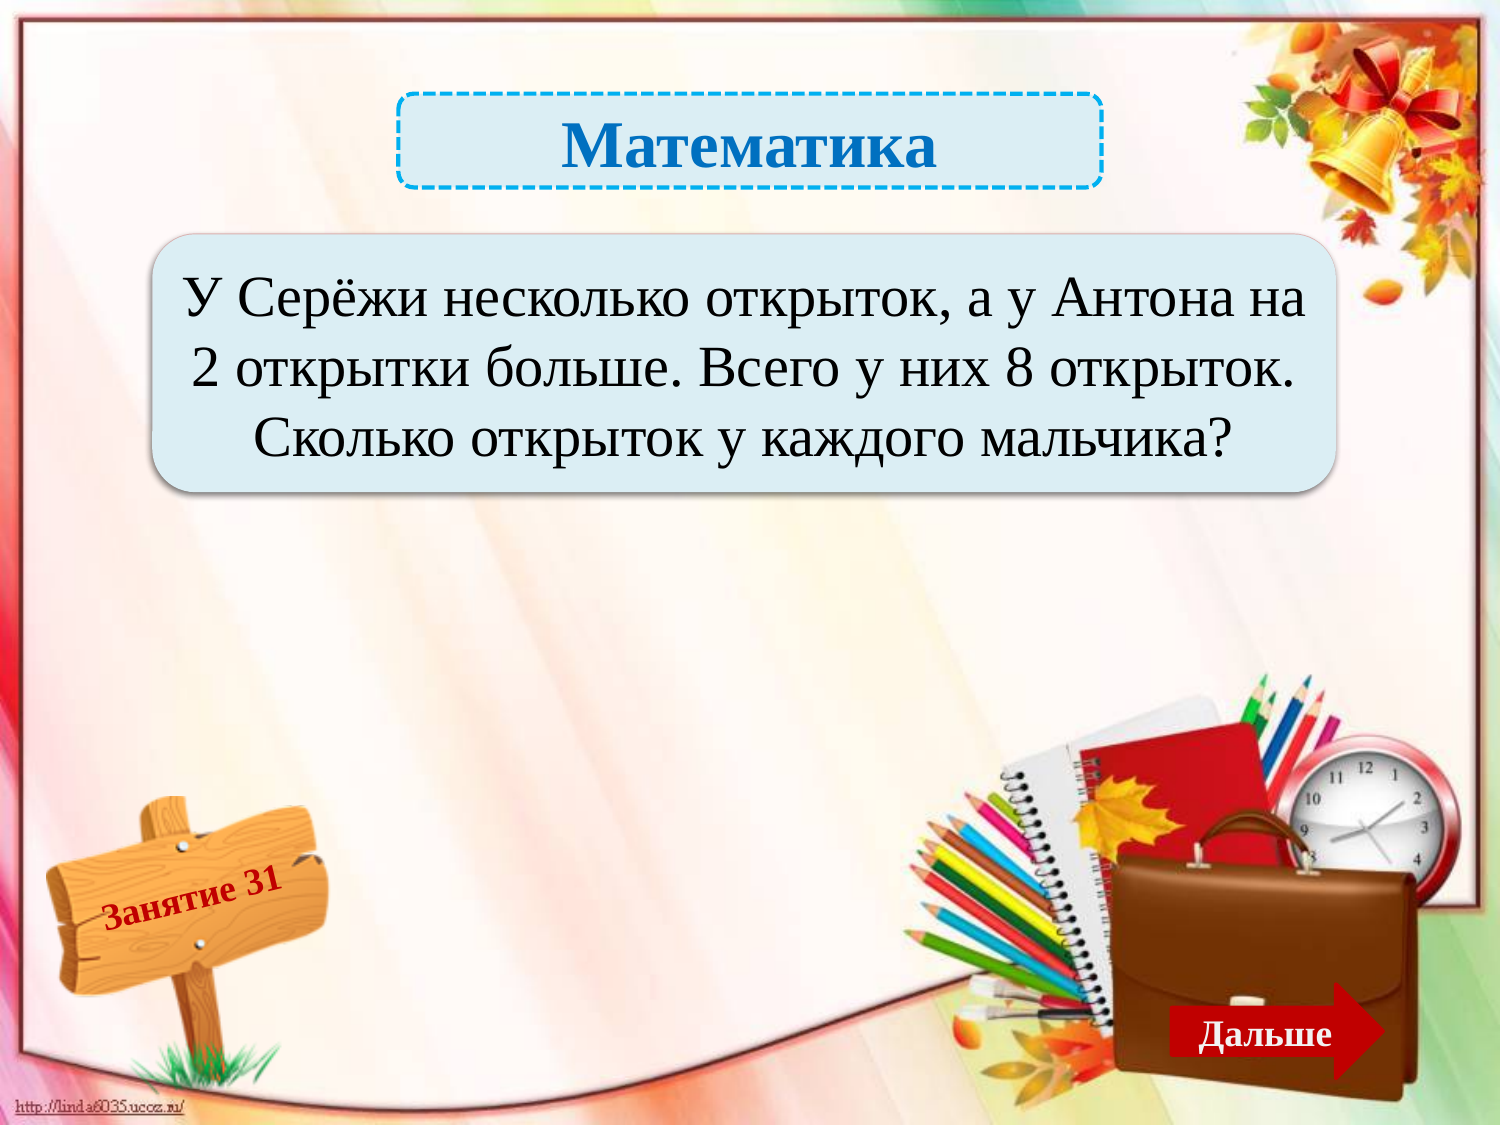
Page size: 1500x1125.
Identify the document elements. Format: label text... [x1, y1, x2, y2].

text_box [150, 232, 1338, 495]
text_box Математика [396, 91, 1104, 190]
picture [0, 0, 1500, 1125]
text_box Дальше [1169, 982, 1385, 1081]
